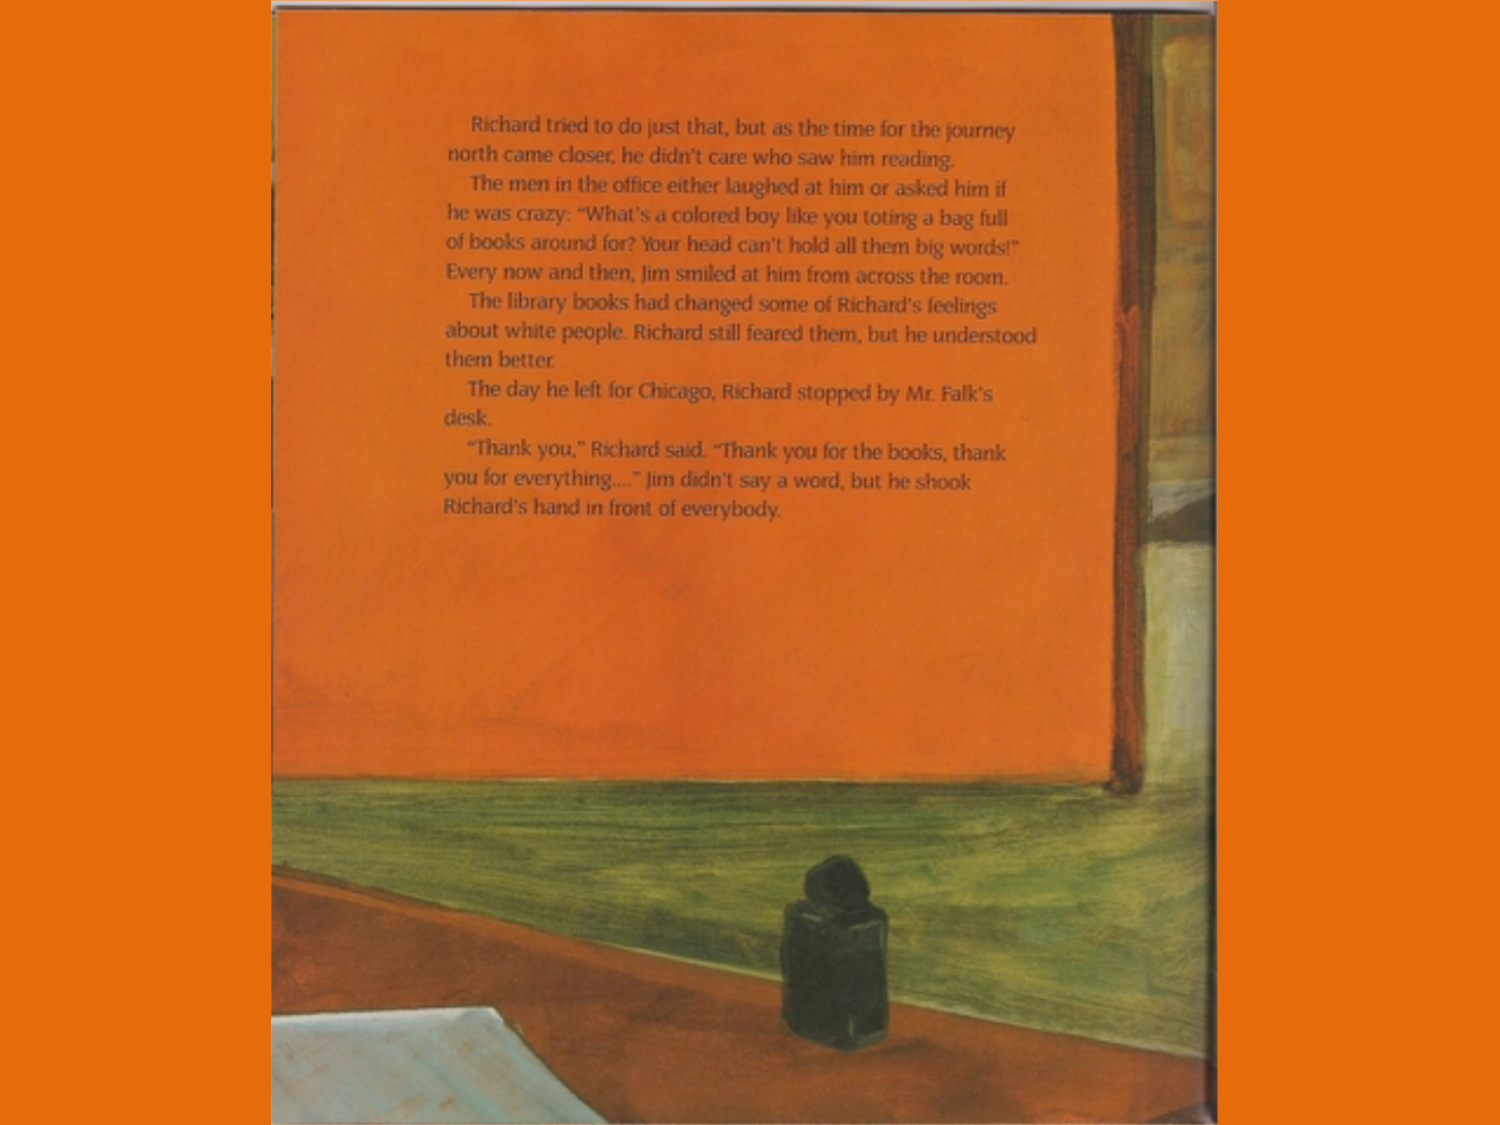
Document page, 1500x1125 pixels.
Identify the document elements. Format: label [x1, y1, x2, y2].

picture [269, 0, 1218, 1125]
